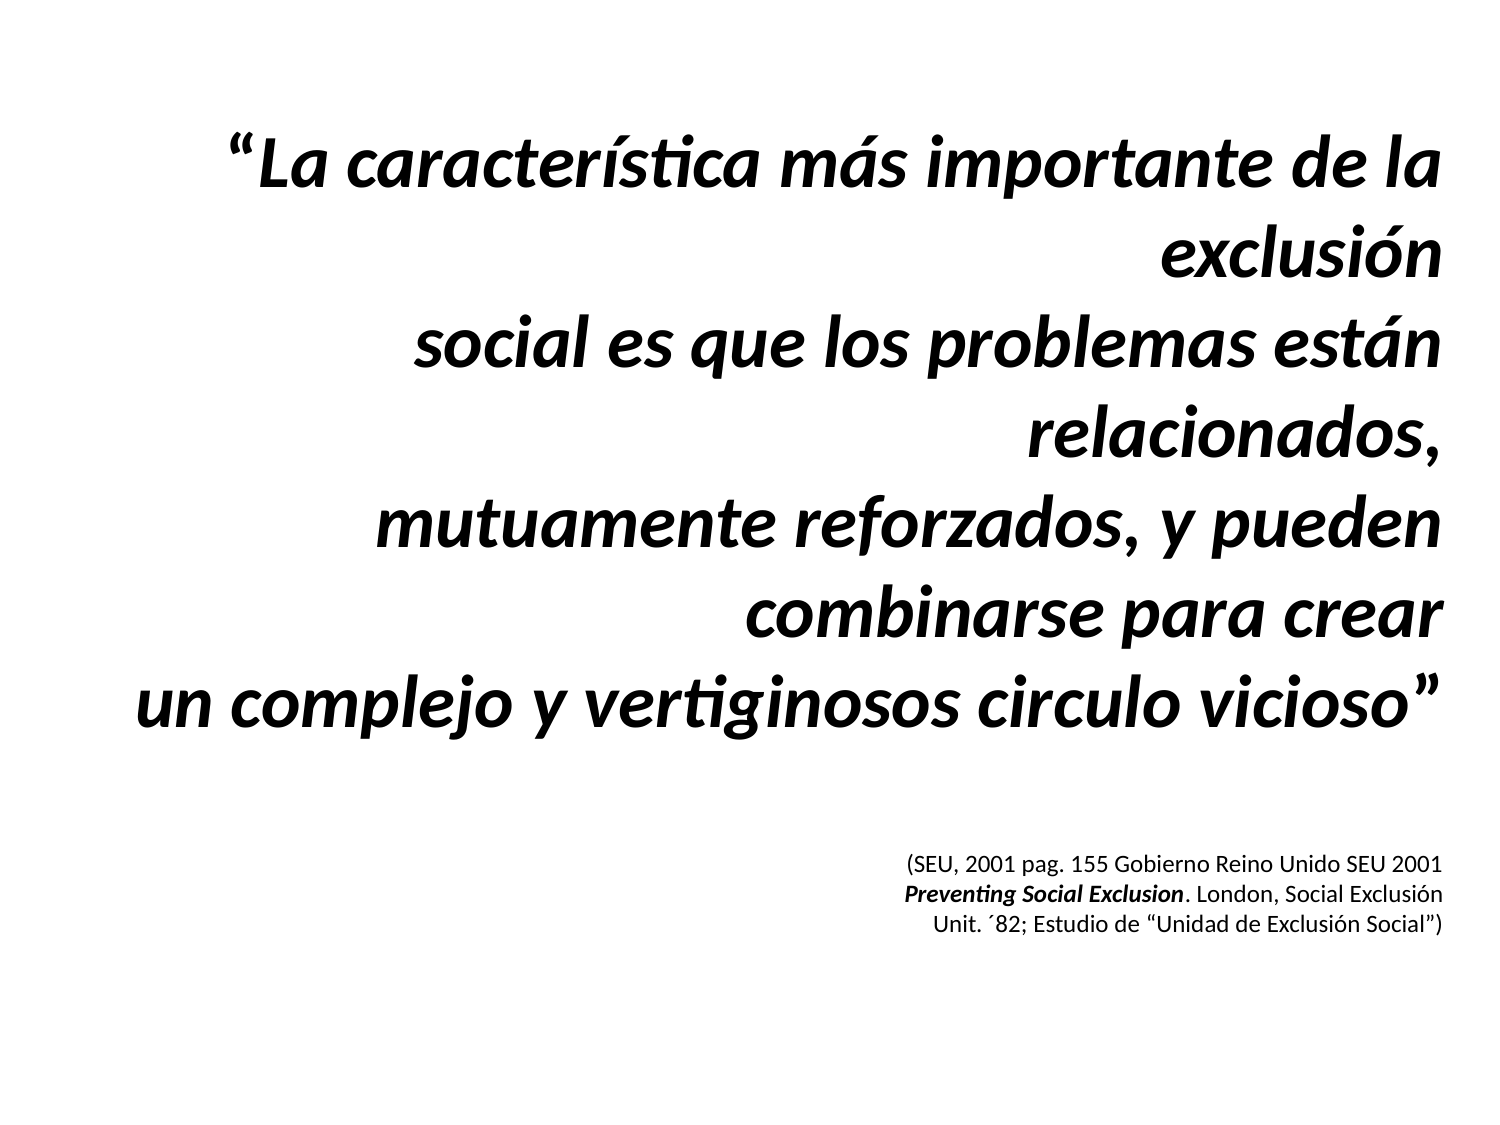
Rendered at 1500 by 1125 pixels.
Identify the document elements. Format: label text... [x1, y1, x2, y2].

text_box “La característica más importante de la exclusión social es que los problemas están relacionados, mutuamente reforzados, y pueden combinarse para crear un complejo y vertiginosos circulo vicioso” (SEU, 2001 pag. 155 Gobierno Reino Unido SEU 2001 Preventing Social Exclusion. London, Social Exclusión Unit. ´82; Estudio de “Unidad de Exclusión Social”) [41, 105, 1459, 1010]
